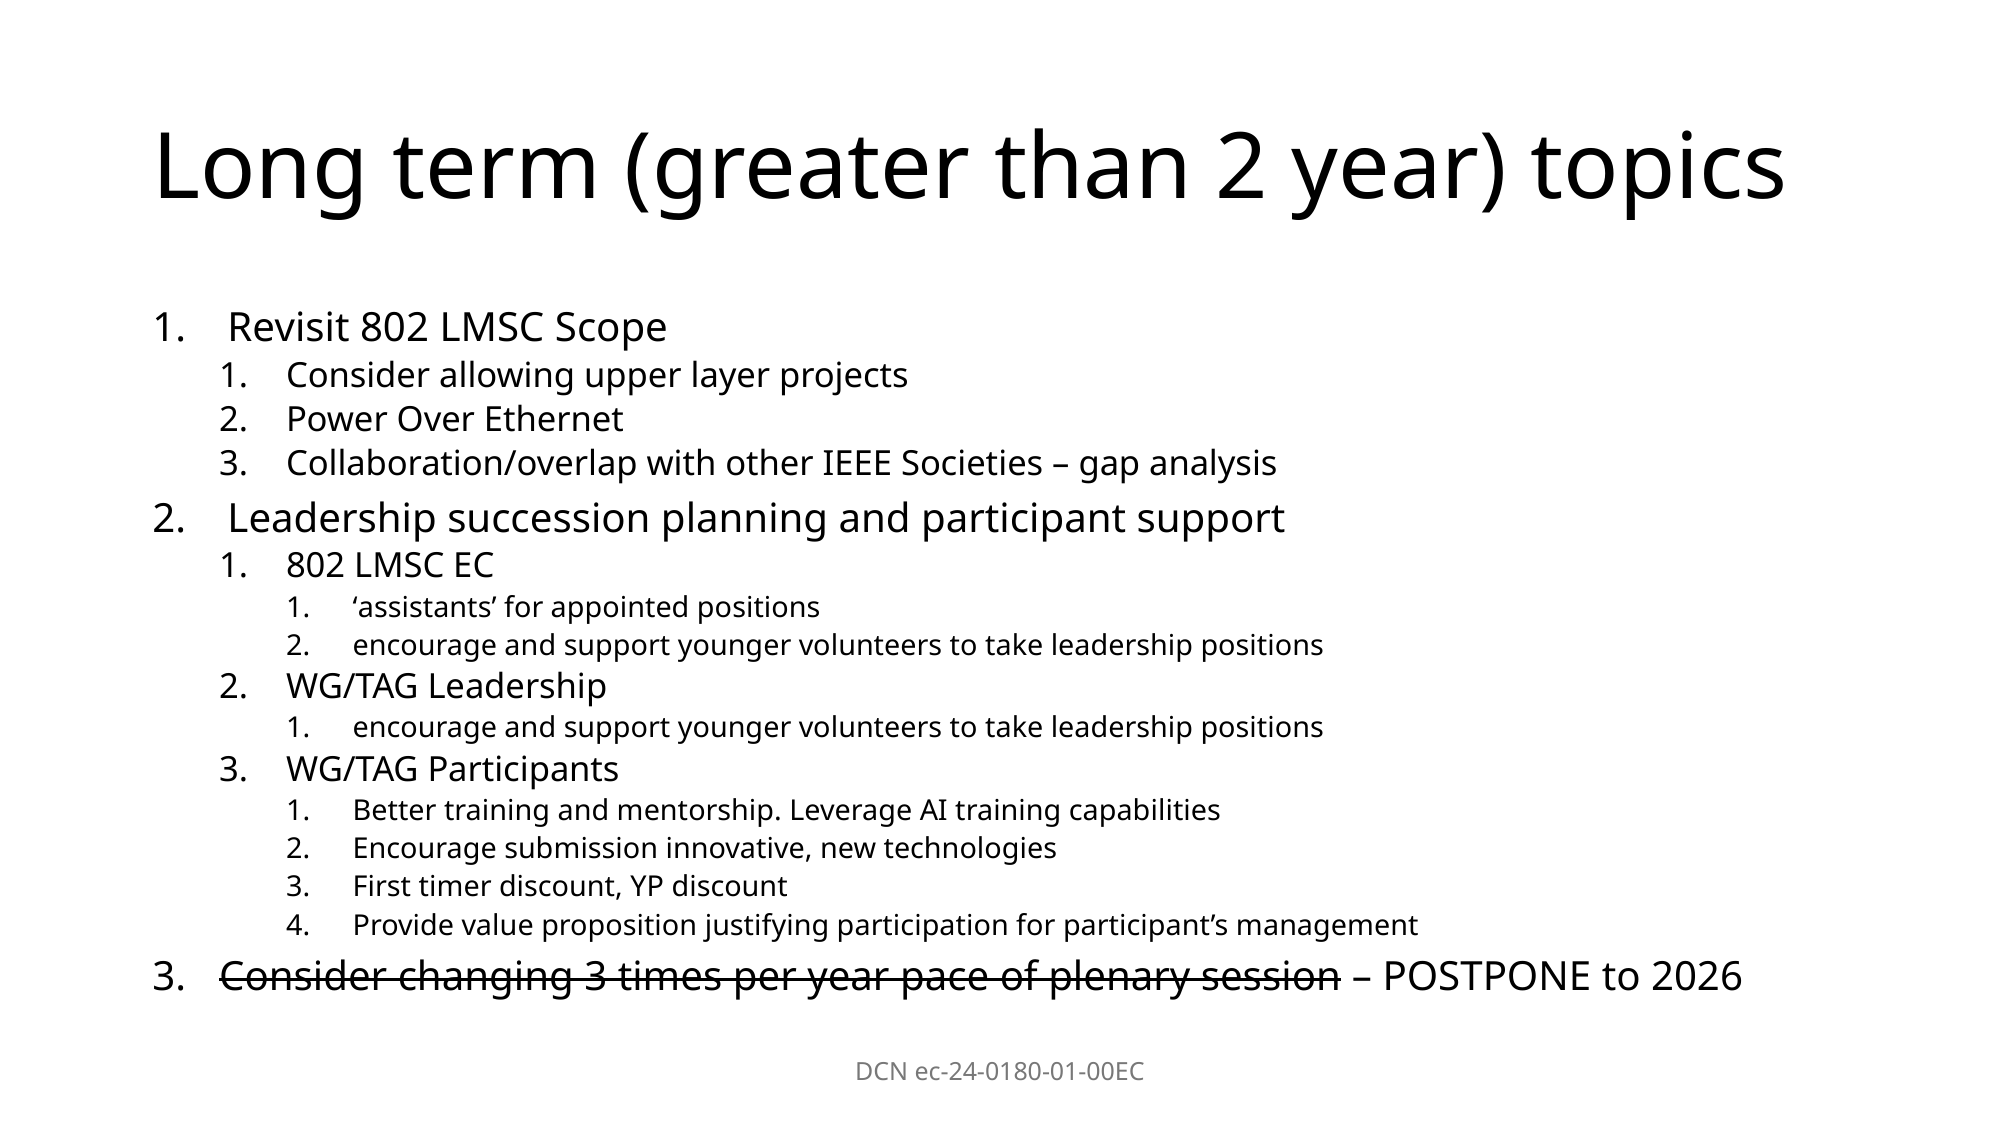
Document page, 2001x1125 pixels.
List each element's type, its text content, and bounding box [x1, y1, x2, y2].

title Long term (greater than 2 year) topics [137, 59, 1863, 278]
footer DCN ec-24-0180-01-00EC [662, 1042, 1338, 1103]
list Revisit 802 LMSC Scope Consider allowing upper layer projects Power Over Ethernet Collaboration/overlap with other IEEE Societies – gap analysis Leadership succession planning and participant support 802 LMSC EC ‘assistants’ for appointed positions encourage and support younger volunteers to take leadership positions WG/TAG Leadership encourage and support younger volunteers to take leadership positions WG/TAG Participants Better training and mentorship. Leverage AI training capabilities Encourage submission innovative, new technologies First timer discount, YP discount Provide value proposition justifying participation for participant’s management Consider changing 3 times per year pace of plenary session – POSTPONE to 2026 [137, 299, 1863, 1014]
